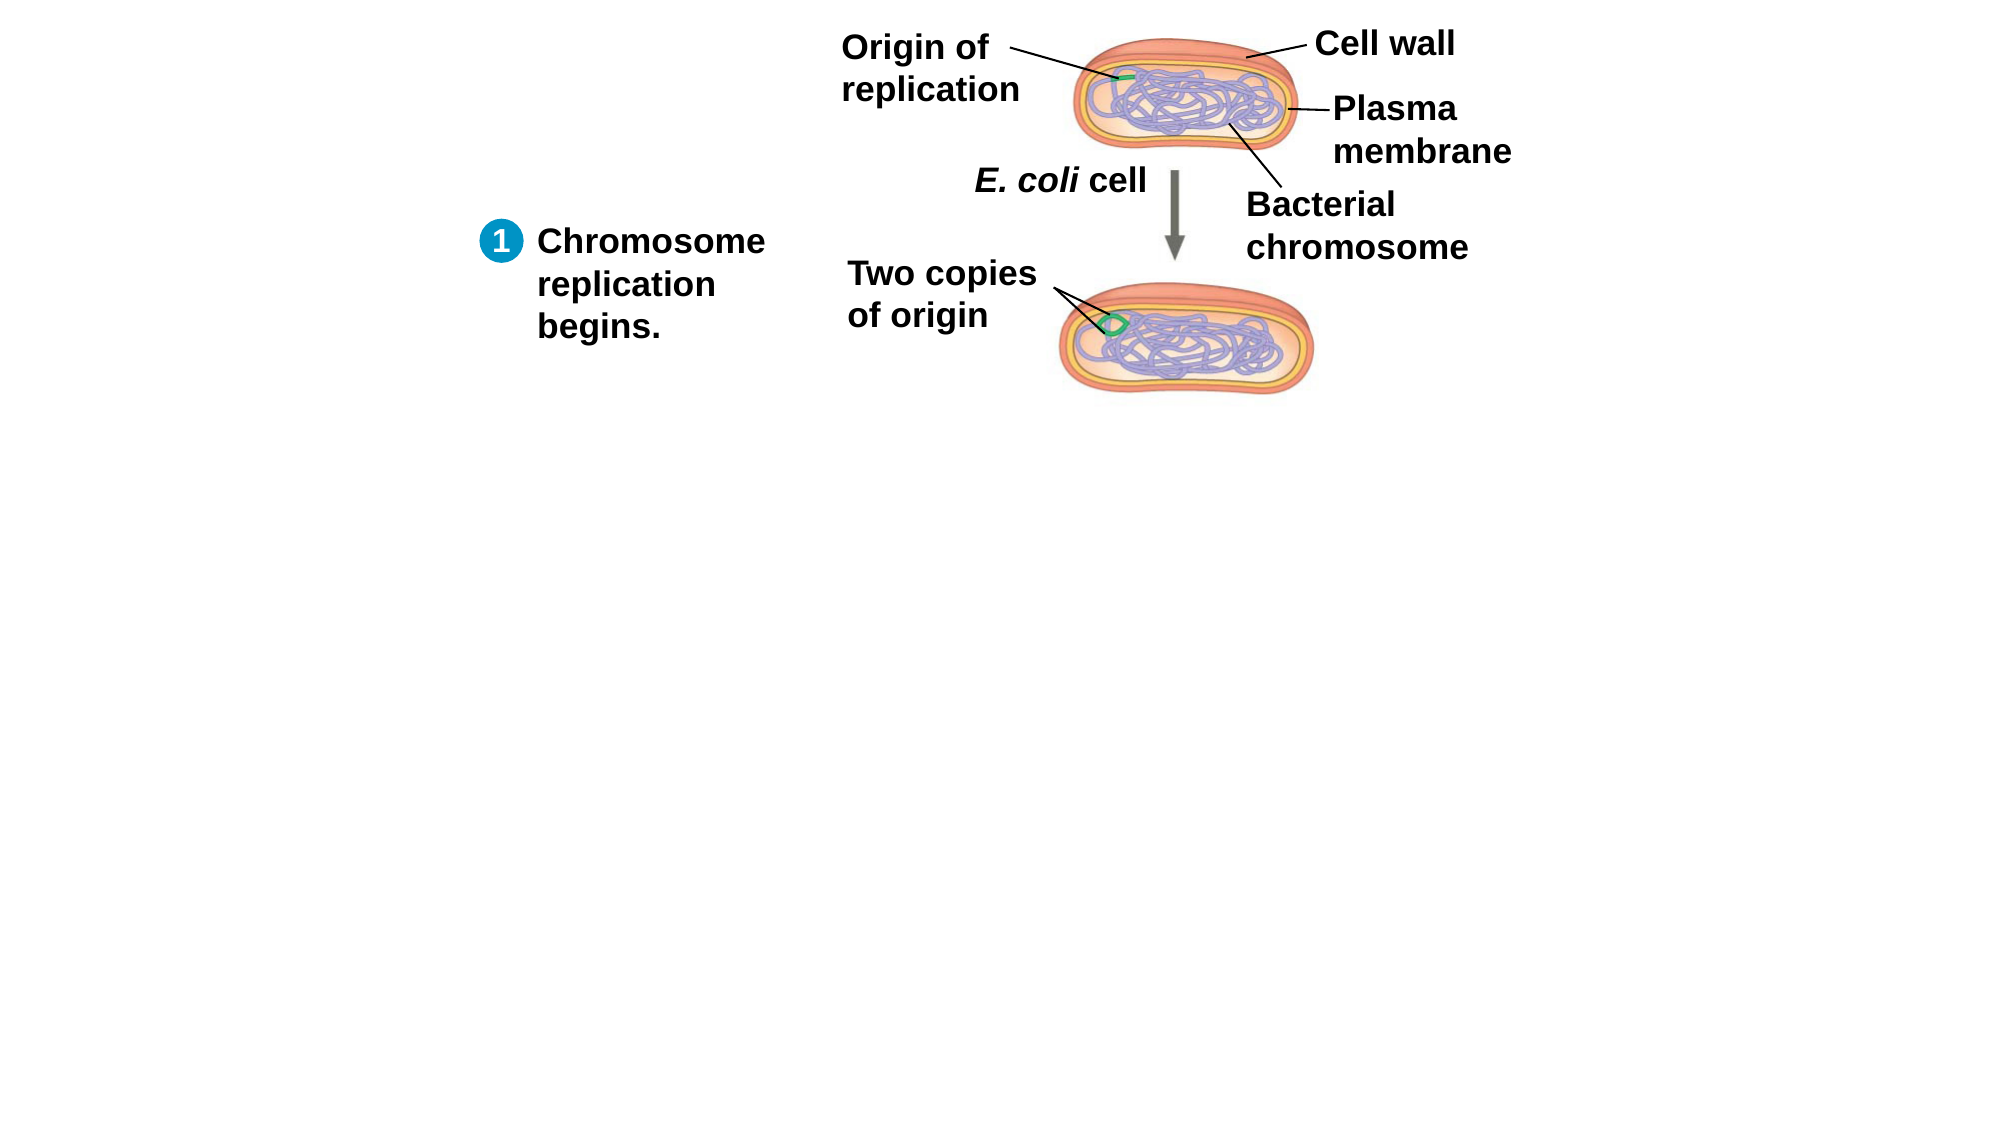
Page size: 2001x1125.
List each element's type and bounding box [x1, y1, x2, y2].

text_box [1245, 44, 1308, 58]
picture [469, 21, 1530, 1079]
text_box [1009, 46, 1120, 79]
text_box [1053, 324, 1106, 335]
text_box [1053, 286, 1111, 316]
text_box [475, 218, 528, 263]
text_box [1228, 122, 1282, 188]
